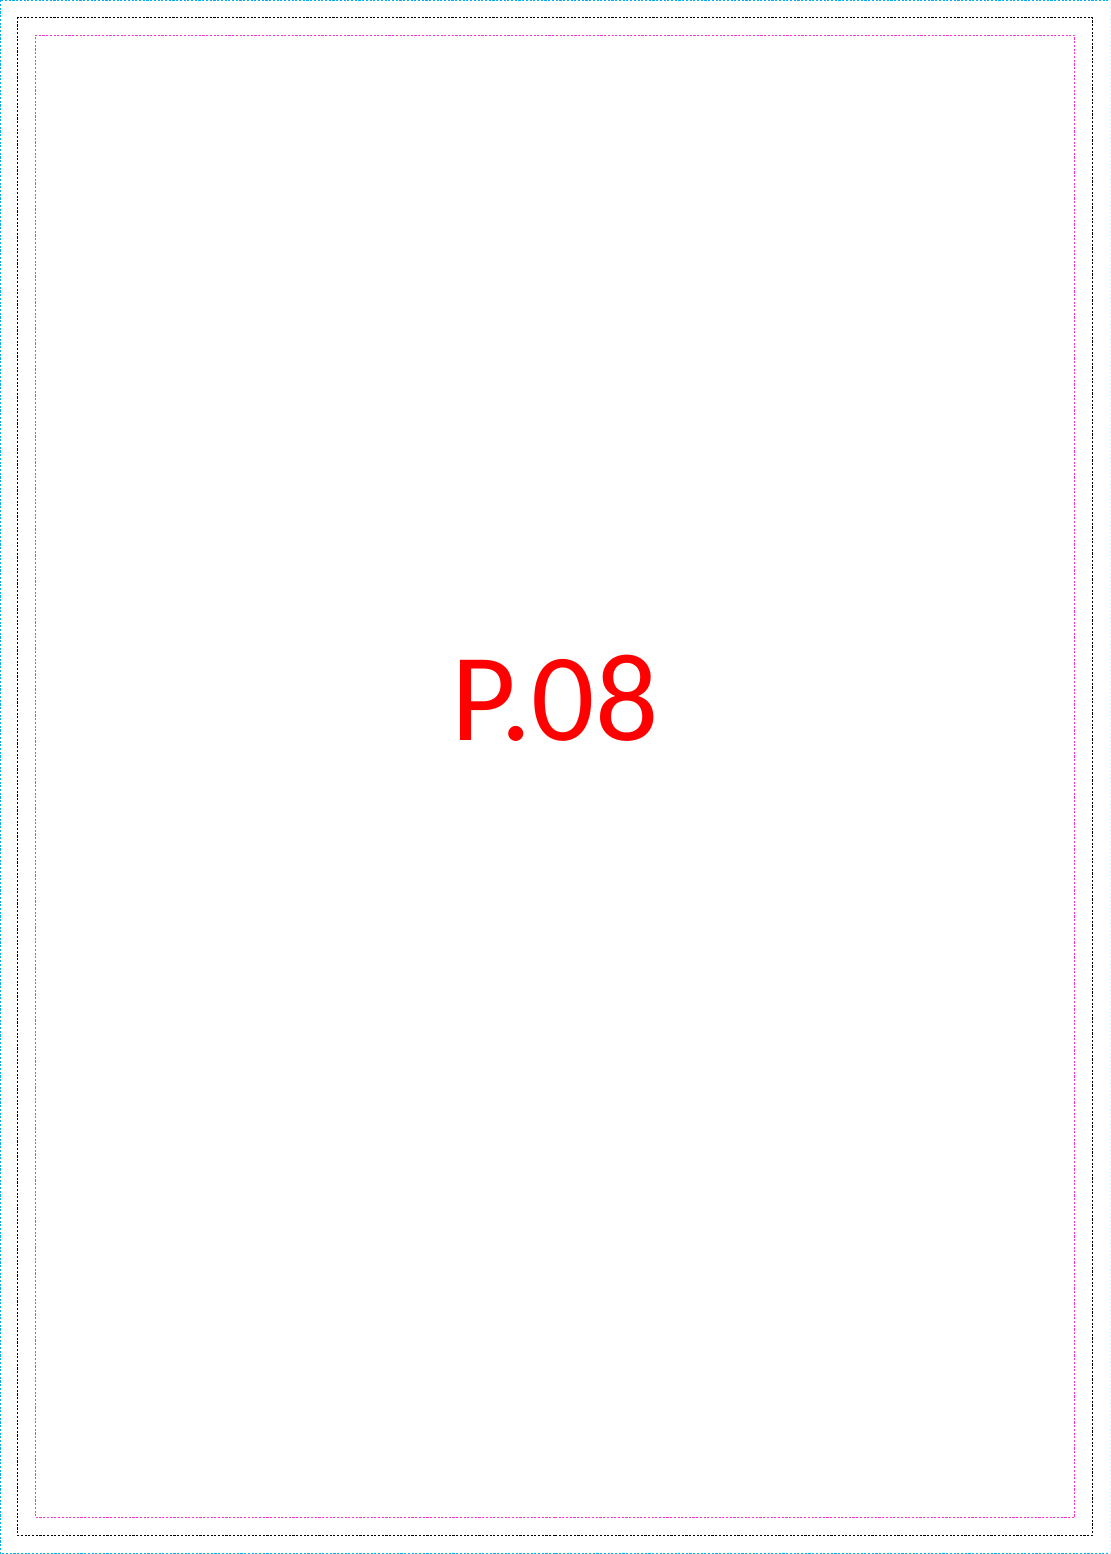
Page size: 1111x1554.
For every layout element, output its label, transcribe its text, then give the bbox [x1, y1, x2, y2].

text_box P.08 [242, 608, 868, 773]
